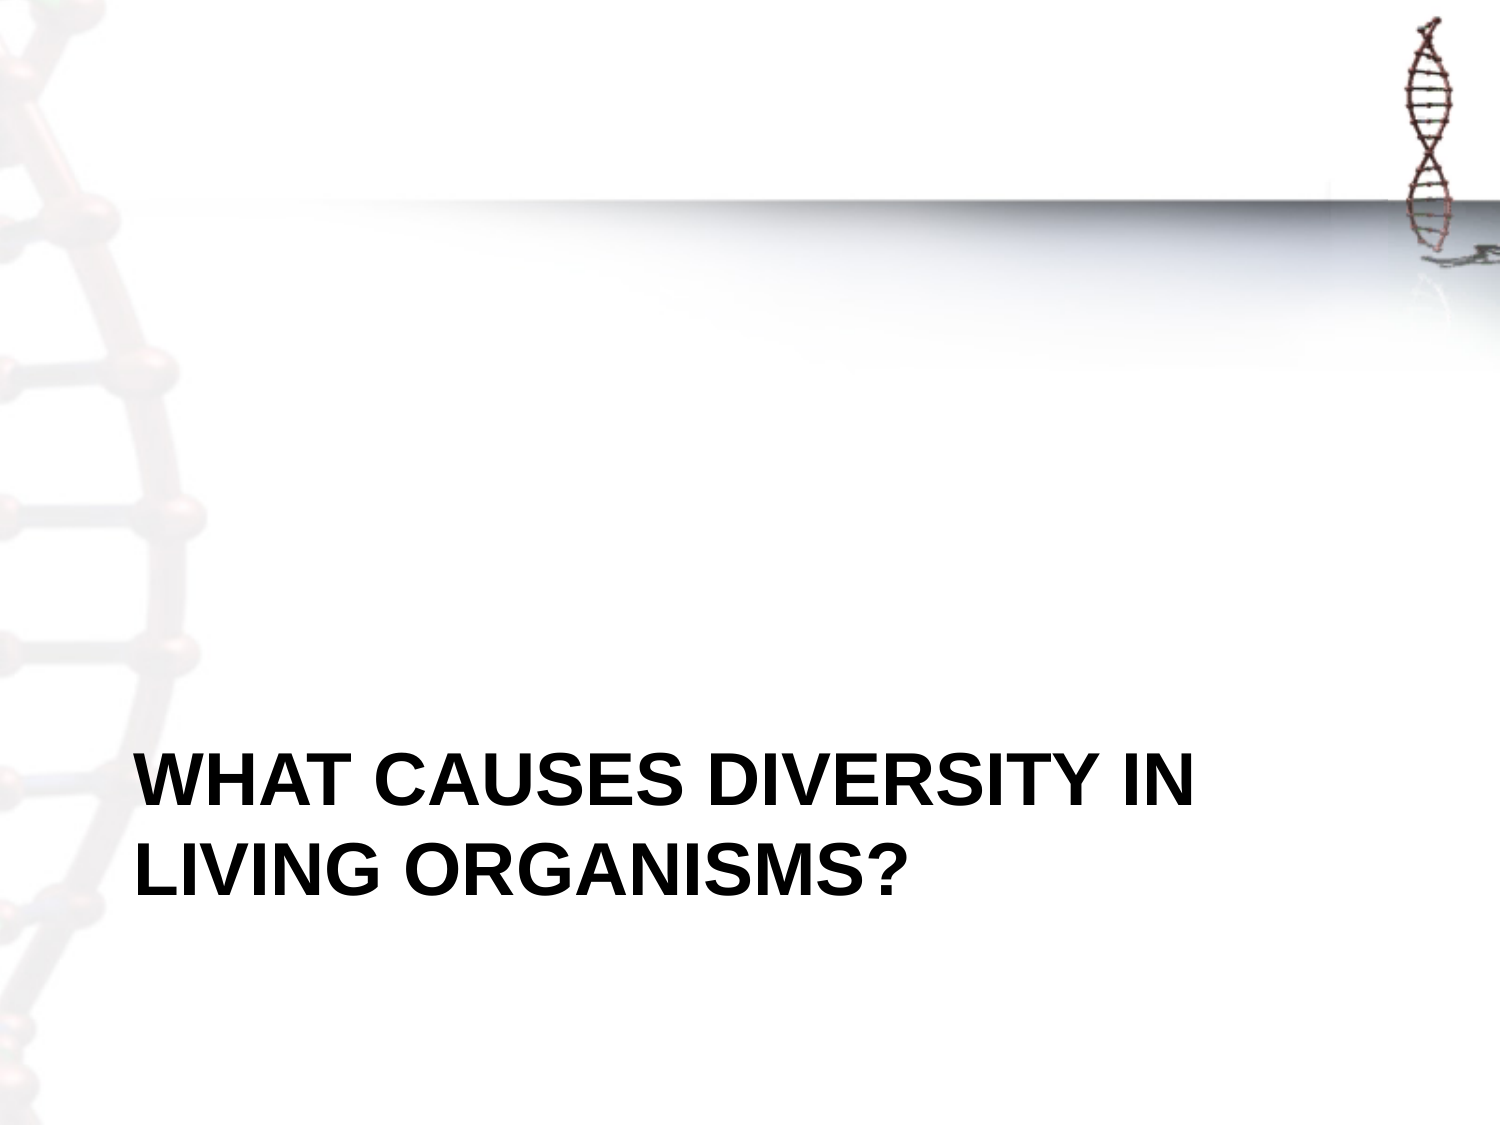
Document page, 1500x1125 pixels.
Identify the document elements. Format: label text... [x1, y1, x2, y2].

picture [0, 0, 1500, 1125]
title What causes Diversity in living organisms? [118, 722, 1394, 947]
